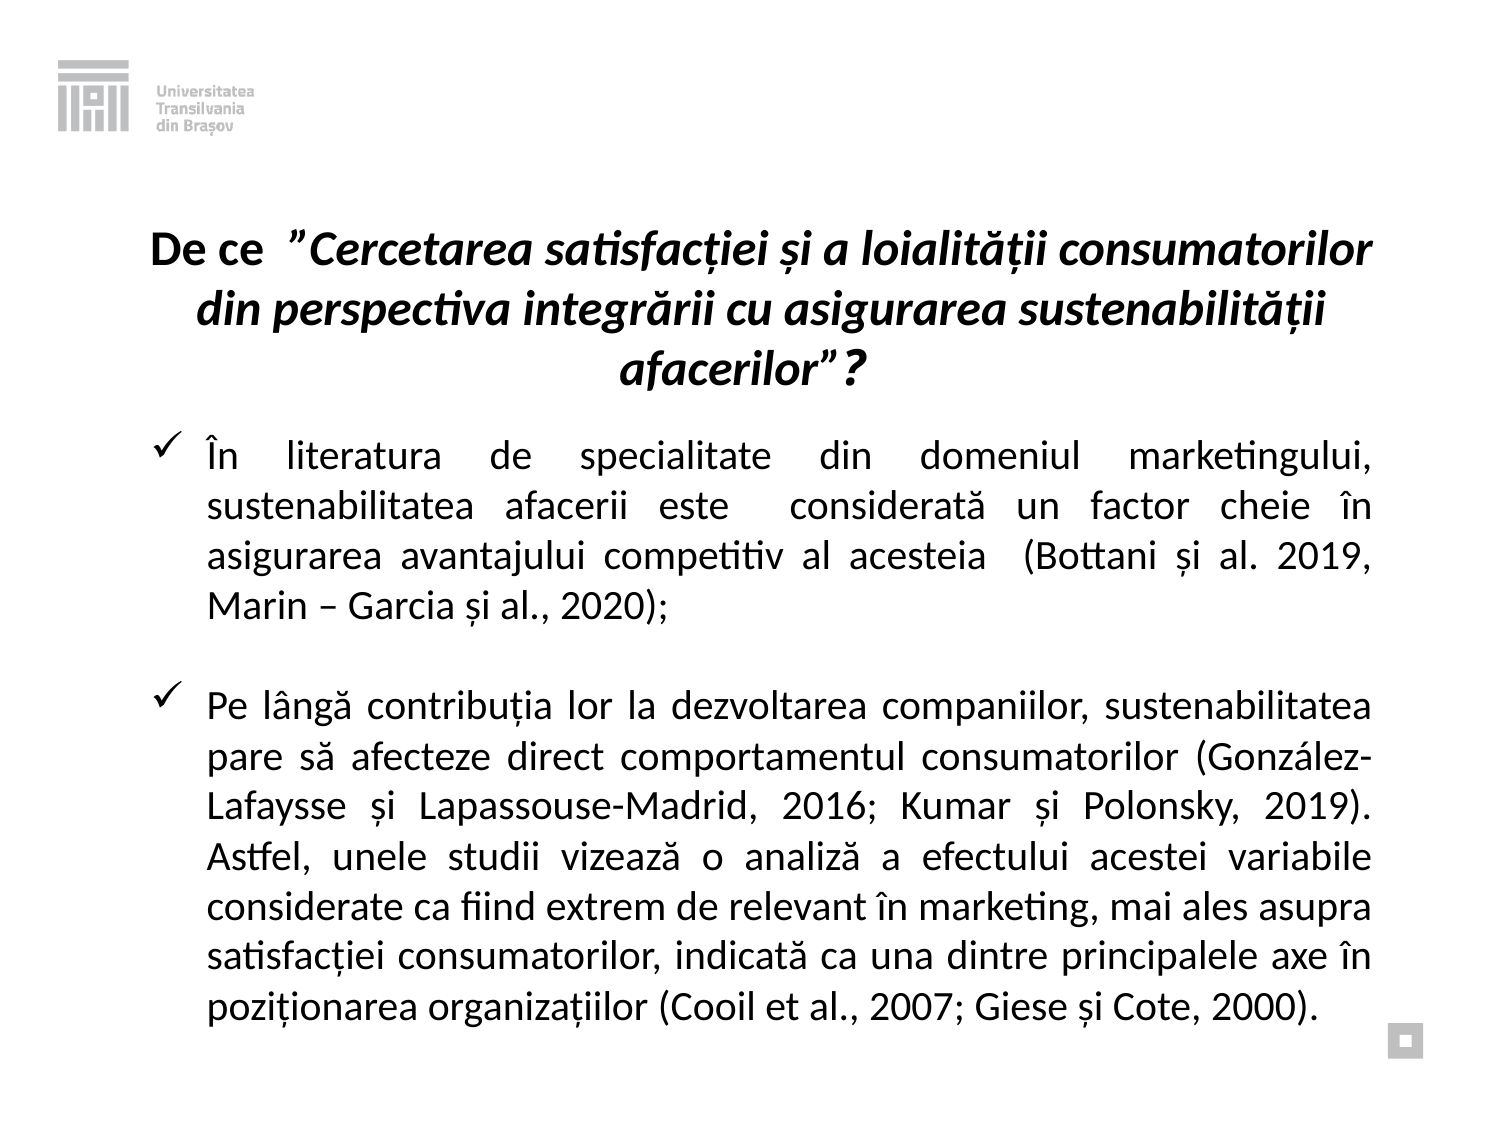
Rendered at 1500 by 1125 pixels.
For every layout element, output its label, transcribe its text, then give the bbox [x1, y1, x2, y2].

text_box De ce ”Cercetarea satisfacției și a loialității consumatorilor din perspectiva integrării cu asigurarea sustenabilității afacerilor”? [100, 208, 1424, 453]
text_box În literatura de specialitate din domeniul marketingului, sustenabilitatea afacerii este considerată un factor cheie în asigurarea avantajului competitiv al acesteia (Bottani și al. 2019, Marin – Garcia și al., 2020); Pe lângă contribuția lor la dezvoltarea companiilor, sustenabilitatea pare să afecteze direct comportamentul consumatorilor (González-Lafaysse și Lapassouse-Madrid, 2016; Kumar și Polonsky, 2019). Astfel, unele studii vizează o analiză a efectului acestei variabile considerate ca fiind extrem de relevant în marketing, mai ales asupra satisfacției consumatorilor, indicată ca una dintre principalele axe în poziționarea organizațiilor (Cooil et al., 2007; Giese și Cote, 2000). [135, 420, 1388, 1036]
picture [58, 60, 254, 136]
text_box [1387, 1023, 1424, 1059]
